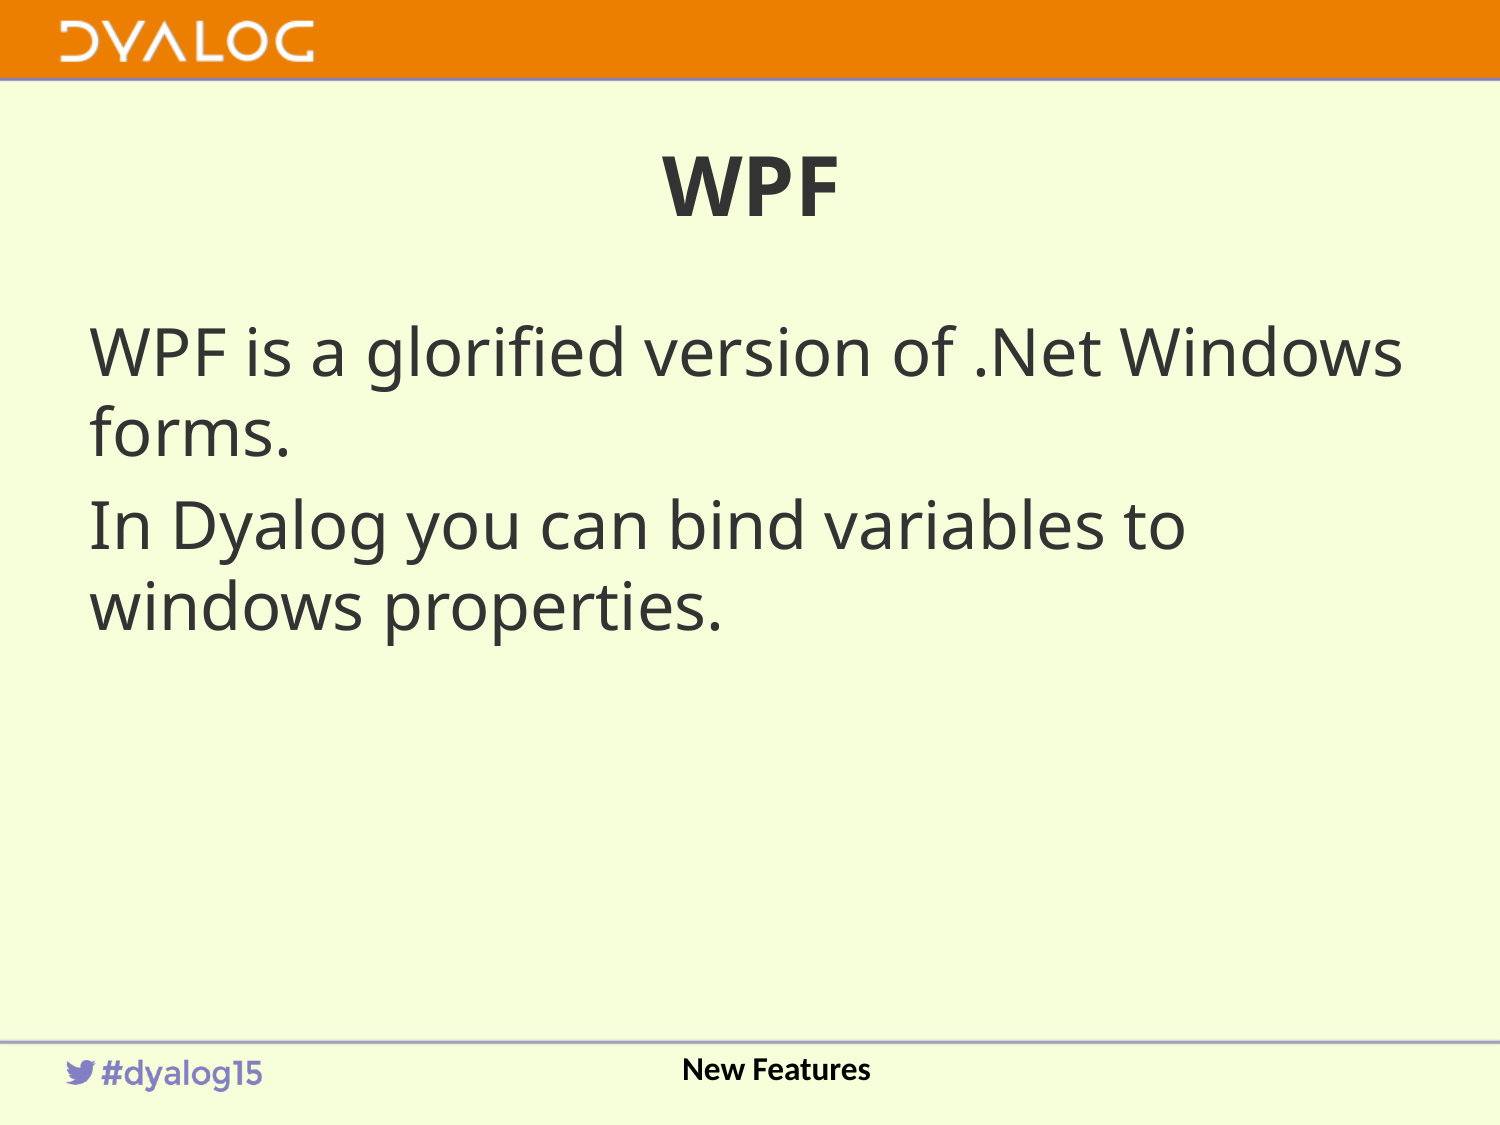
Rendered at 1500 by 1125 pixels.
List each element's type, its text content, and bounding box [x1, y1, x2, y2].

footer New Features [667, 1039, 892, 1100]
list WPF is a glorified version of .Net Windows forms. In Dyalog you can bind variables to windows properties. [75, 302, 1425, 1005]
picture [0, 0, 1500, 1125]
title WPF [76, 125, 1427, 256]
